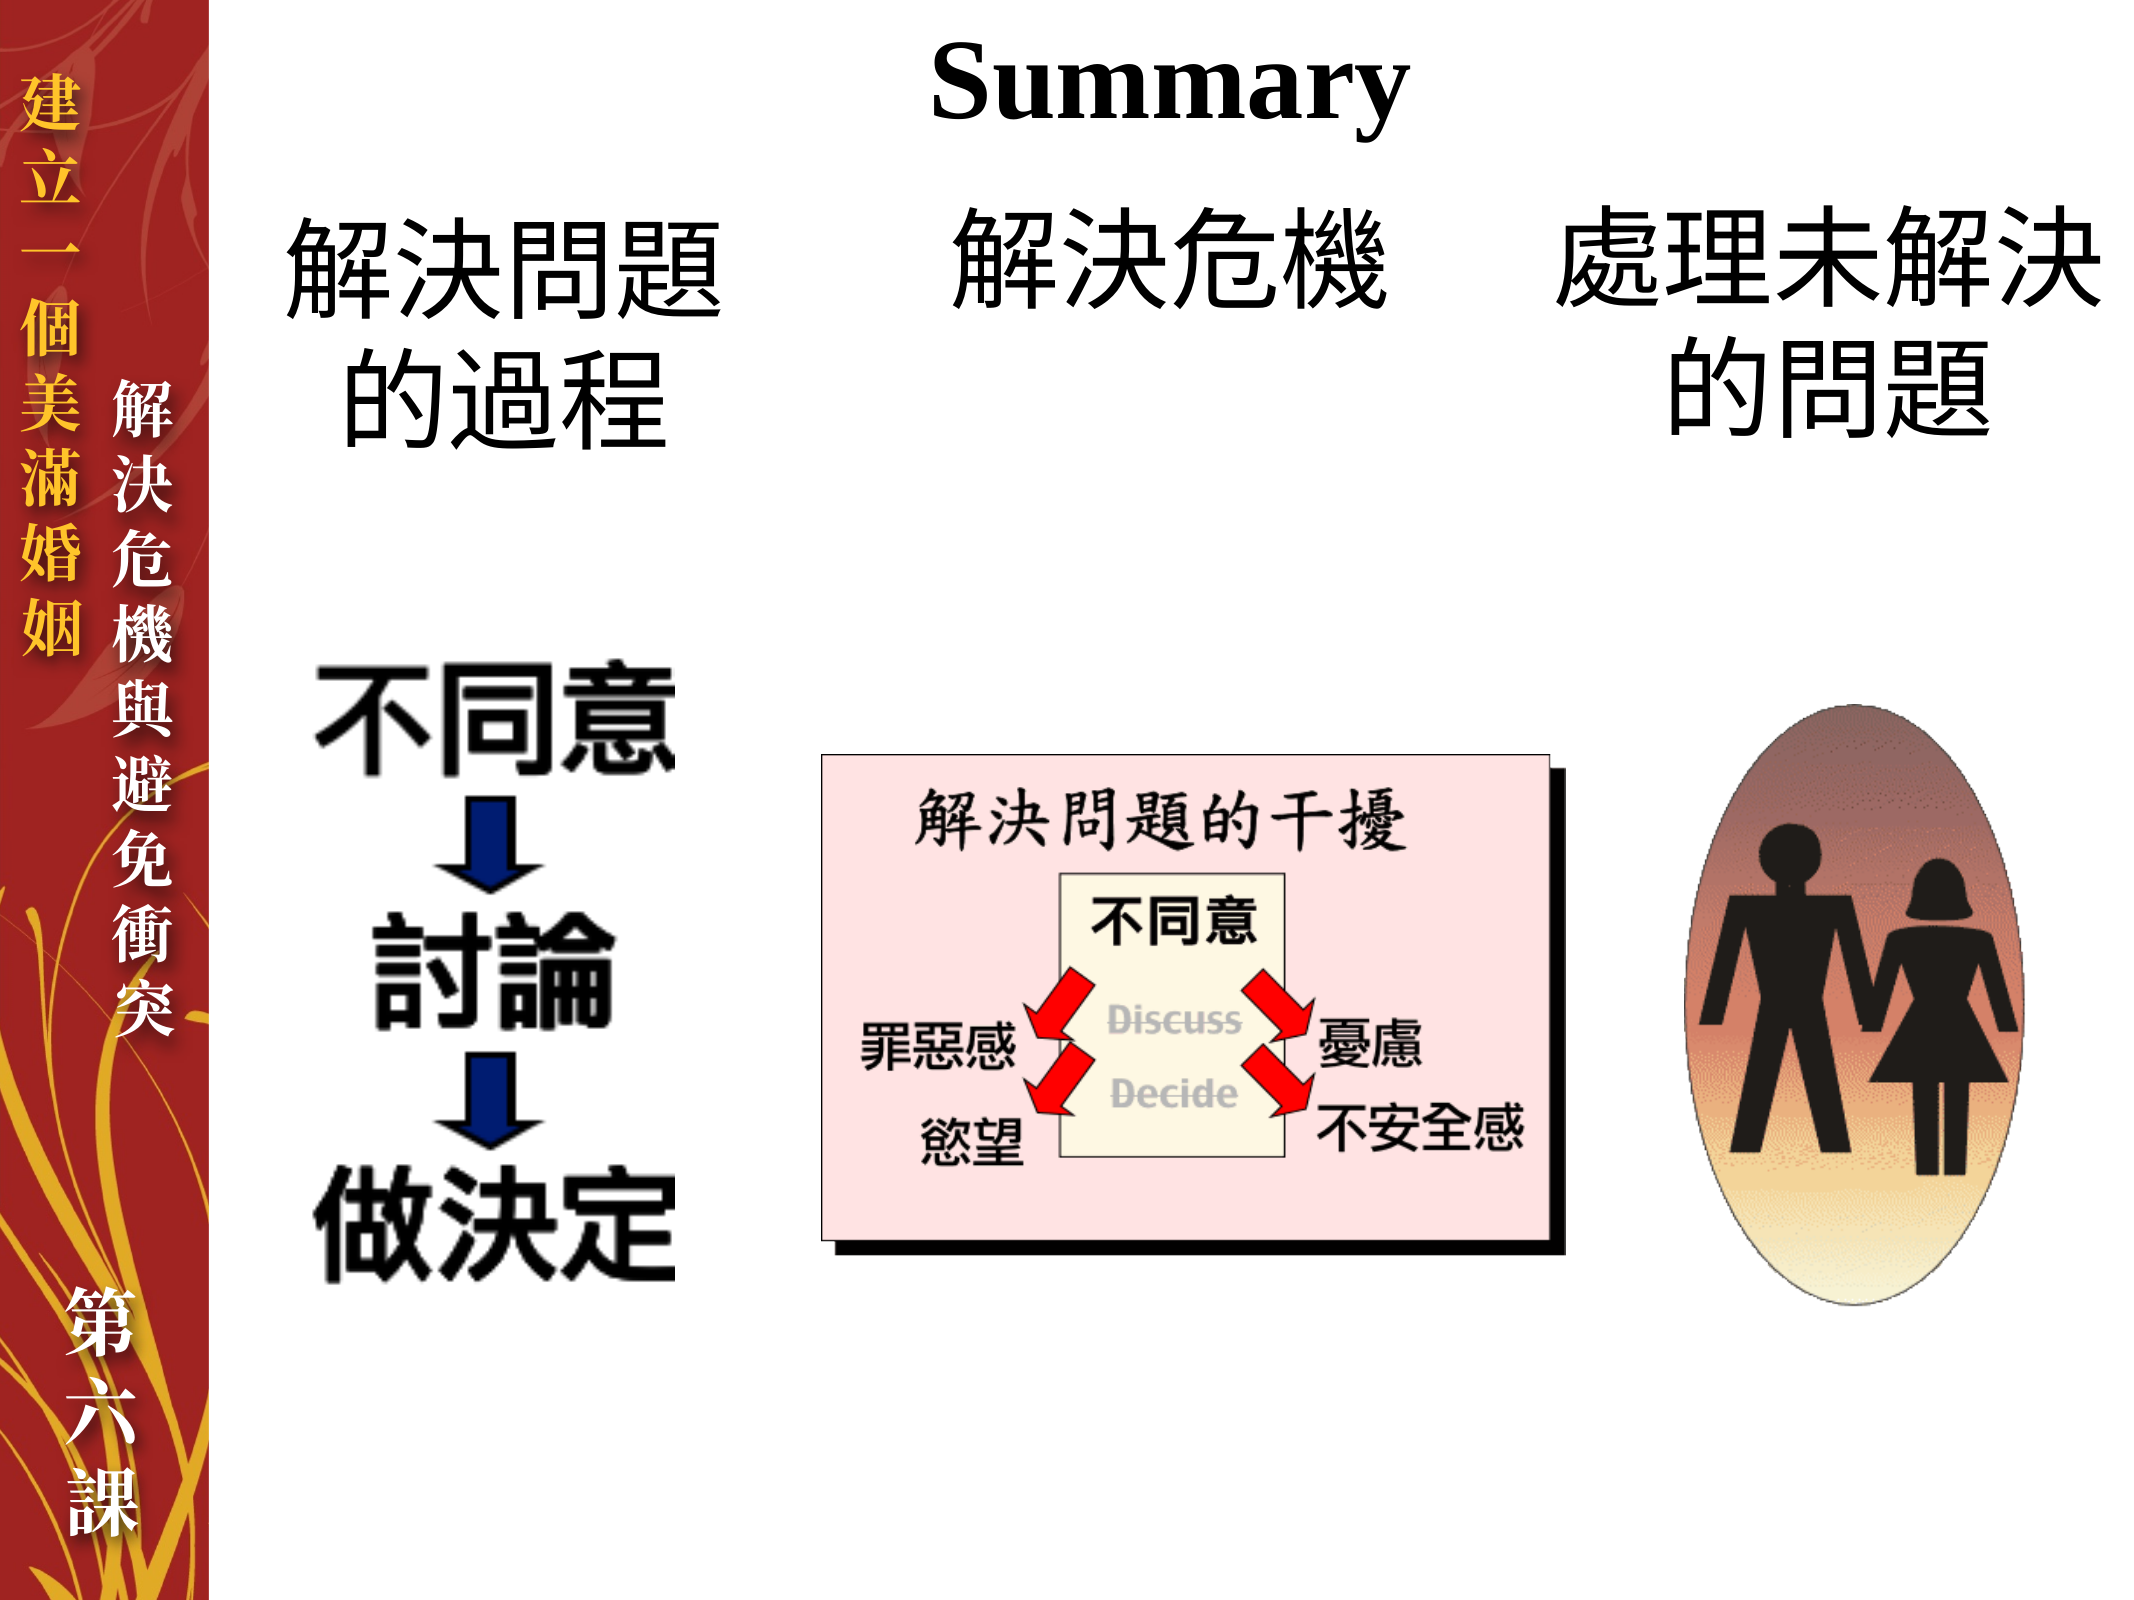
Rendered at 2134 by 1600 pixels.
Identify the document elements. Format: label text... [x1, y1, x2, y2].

picture [821, 754, 1566, 1258]
text_box 解決危機 [940, 182, 1400, 331]
picture [308, 657, 675, 1417]
picture [1684, 704, 2027, 1308]
text_box 處理未解決的問題 [1502, 180, 2134, 460]
picture [0, 0, 208, 1600]
text_box 解決問題的過程 [233, 192, 776, 473]
title Summary [336, 0, 2005, 183]
